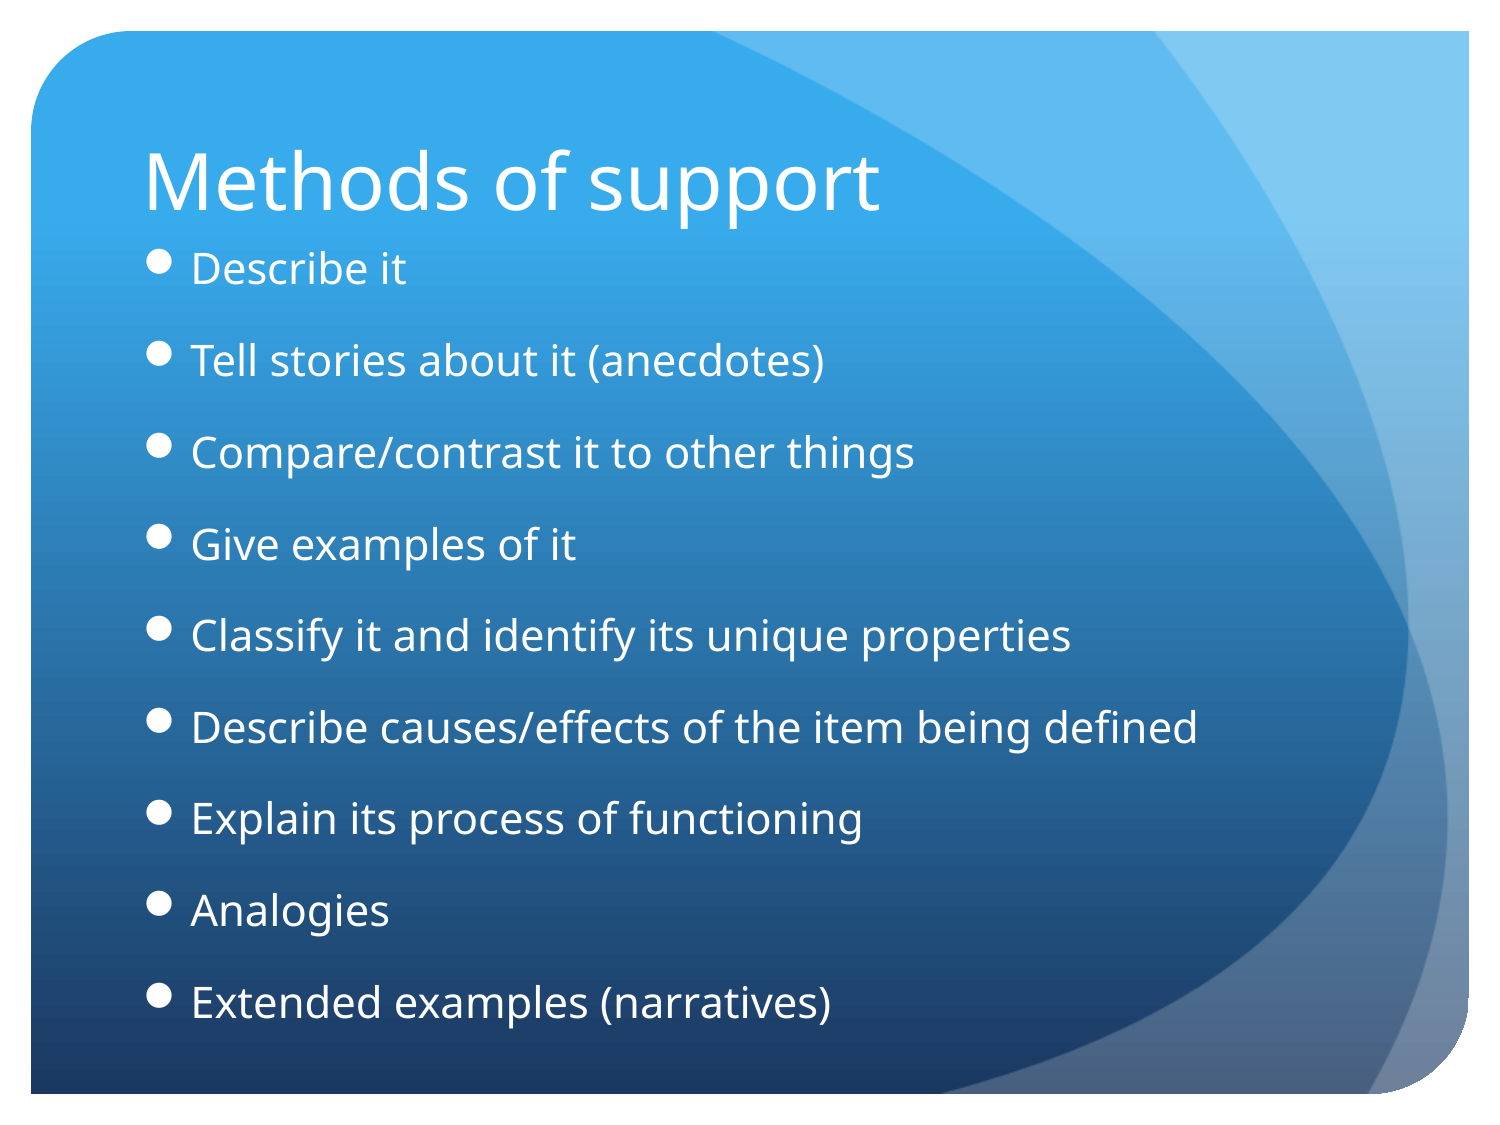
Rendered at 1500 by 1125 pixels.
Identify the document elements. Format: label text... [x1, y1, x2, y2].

picture [24, 30, 1473, 1094]
title Methods of support [127, 62, 1372, 233]
list Describe it Tell stories about it (anecdotes) Compare/contrast it to other things Give examples of it Classify it and identify its unique properties Describe causes/effects of the item being defined Explain its process of functioning Analogies Extended examples (narratives) [127, 233, 1372, 1038]
